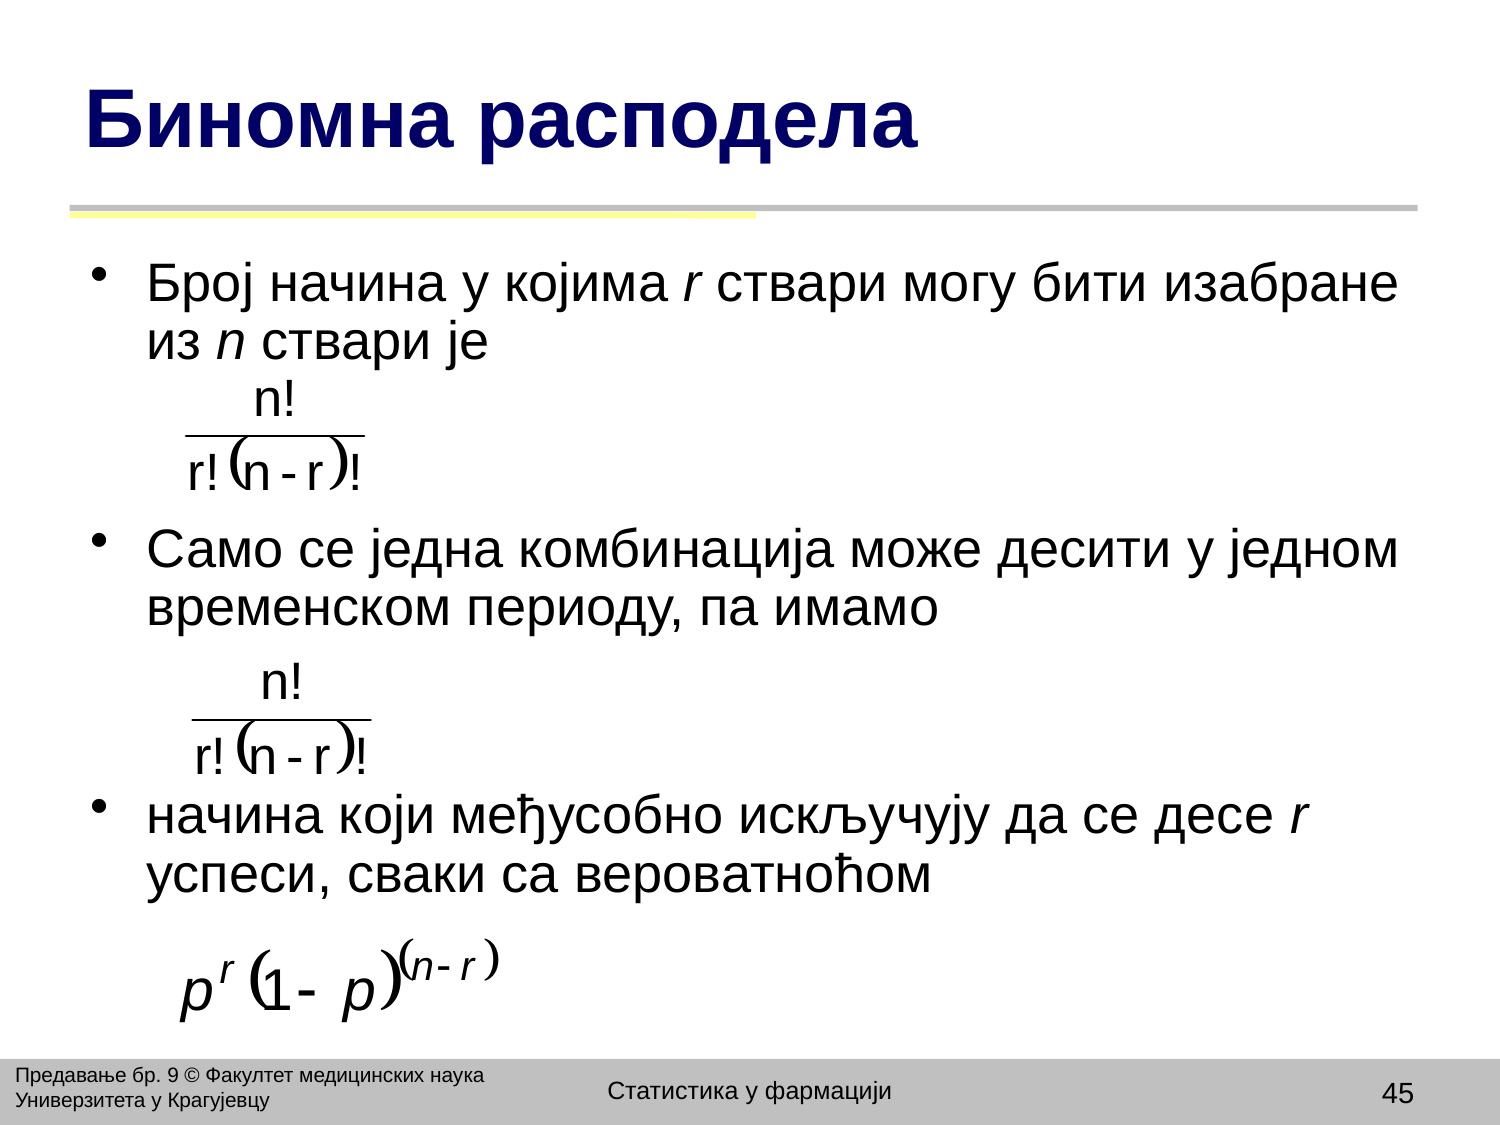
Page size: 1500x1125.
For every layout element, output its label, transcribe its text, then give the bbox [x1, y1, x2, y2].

slide_number 45 [1079, 1066, 1430, 1125]
footer Статистика у фармацији [512, 1066, 988, 1125]
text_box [175, 359, 376, 513]
title Биномна расподела [69, 19, 1426, 208]
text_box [168, 933, 506, 1041]
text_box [181, 643, 382, 797]
list Број начина у којима r ствари могу бити изабране из n ствари је Само се једна комбинација може десити у једном временском периоду, па имамо начина који међусобно искључују да се десе r успеси, сваки са вероватноћом [74, 246, 1426, 543]
slide_number Предавање бр. 9 © Факултет медицинских наука Универзитета у Крагујевцу [0, 1053, 609, 1108]
list Број начина у којима r ствари могу бити изабране из n ствари је Само се једна комбинација може десити у једном временском периоду, па имамо начина који међусобно искључују да се десе r успеси, сваки са вероватноћом [74, 544, 1426, 1023]
